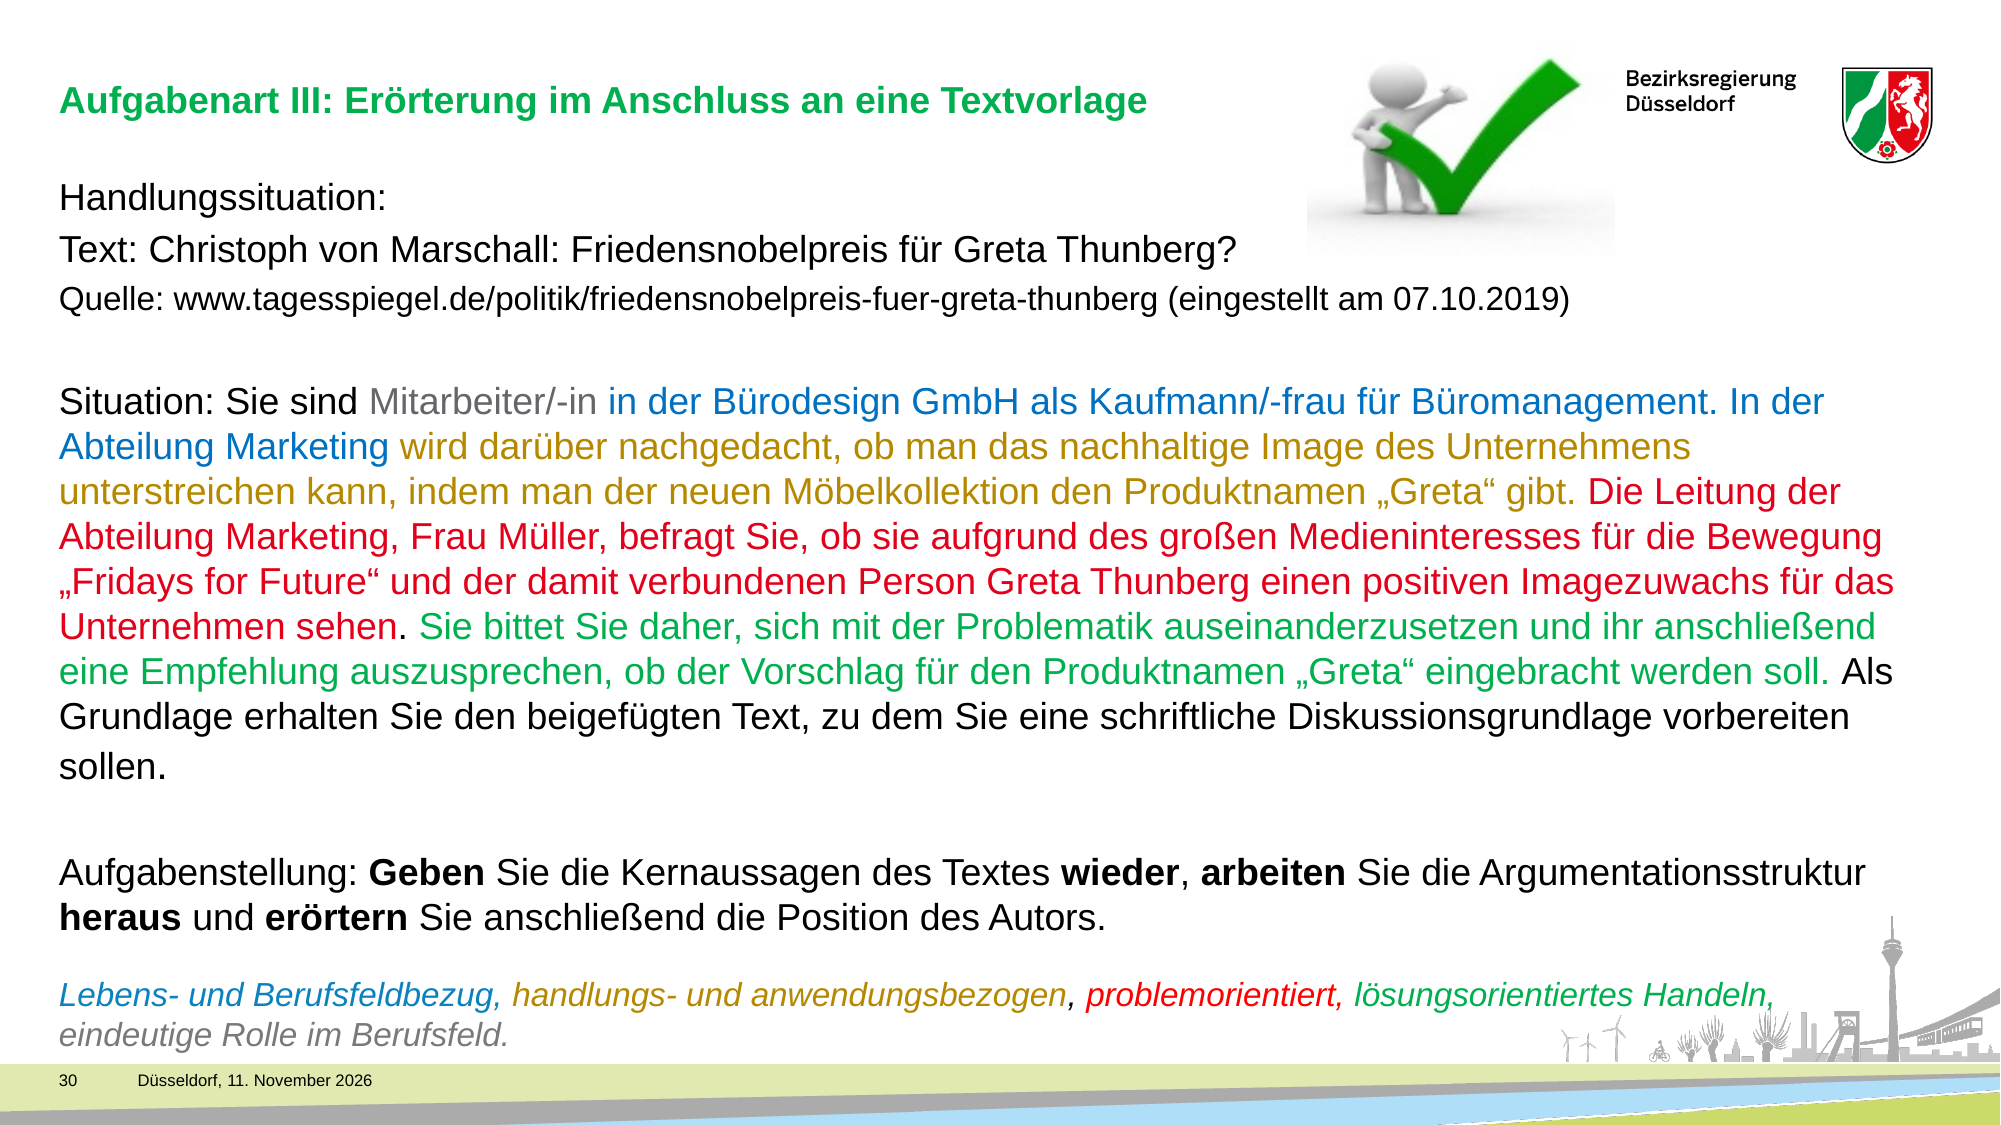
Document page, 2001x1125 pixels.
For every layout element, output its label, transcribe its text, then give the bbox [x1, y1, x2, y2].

list Handlungssituation: Text: Christoph von Marschall: Friedensnobelpreis für Greta Thunberg? Quelle: www.tagesspiegel.de/politik/friedensnobelpreis-fuer-greta-thunberg (eingestellt am 07.10.2019) Situation: Sie sind Mitarbeiter/-in in der Bürodesign GmbH als Kaufmann/-frau für Büromanagement. In der Abteilung Marketing wird darüber nachgedacht, ob man das nachhaltige Image des Unternehmens unterstreichen kann, indem man der neuen Möbelkollektion den Produktnamen „Greta“ gibt. Die Leitung der Abteilung Marketing, Frau Müller, befragt Sie, ob sie aufgrund des großen Medieninteresses für die Bewegung „Fridays for Future“ und der damit verbundenen Person Greta Thunberg einen positiven Imagezuwachs für das Unternehmen sehen. Sie bittet Sie daher, sich mit der Problematik auseinanderzusetzen und ihr anschließend eine Empfehlung auszusprechen, ob der Vorschlag für den Produktnamen „Greta“ eingebracht werden soll. Als Grundlage erhalten Sie den beigefügten Text, zu dem Sie eine schriftliche Diskussionsgrundlage vorbereiten sollen. Aufgabenstellung: Geben Sie die Kernaussagen des Textes wieder, arbeiten Sie die Argumentationsstruktur heraus und erörtern Sie anschließend die Position des Autors. Lebens- und Berufsfeldbezug, handlungs- und anwendungsbezogen, problemorientiert, lösungsorientiertes Handeln, eindeutige Rolle im Berufsfeld. [58, 172, 1933, 905]
slide_number 30 [58, 1070, 123, 1125]
picture [0, 916, 2000, 1125]
footer Düsseldorf, 2. Dezember 2023 [137, 1070, 595, 1125]
title Aufgabenart III: Erörterung im Anschluss an eine Textvorlage [58, 0, 1933, 172]
picture [1306, 12, 1615, 256]
